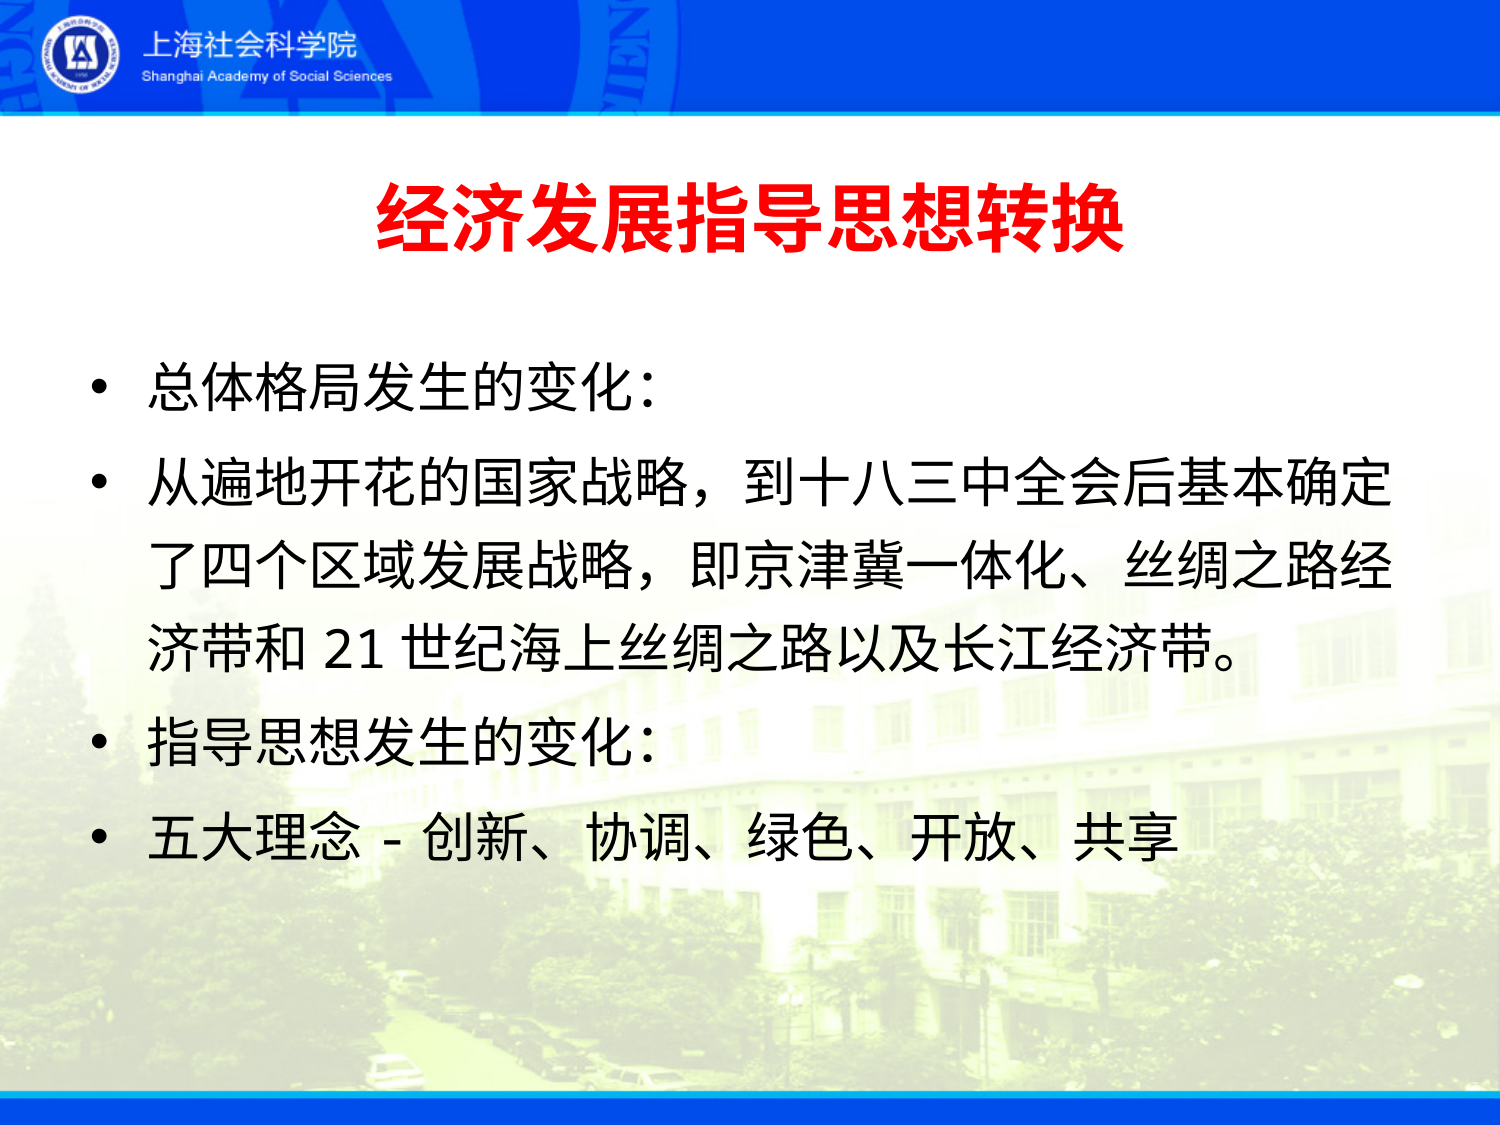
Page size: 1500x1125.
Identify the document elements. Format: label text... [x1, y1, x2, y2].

picture [0, 0, 1500, 1091]
list 总体格局发生的变化： 从遍地开花的国家战略，到十八三中全会后基本确定了四个区域发展战略，即京津冀一体化、丝绸之路经济带和21世纪海上丝绸之路以及长江经济带。 指导思想发生的变化： 五大理念-创新、协调、绿色、开放、共享 [74, 327, 1426, 1006]
picture [0, 1099, 1500, 1125]
title 经济发展指导思想转换 [74, 128, 1426, 305]
